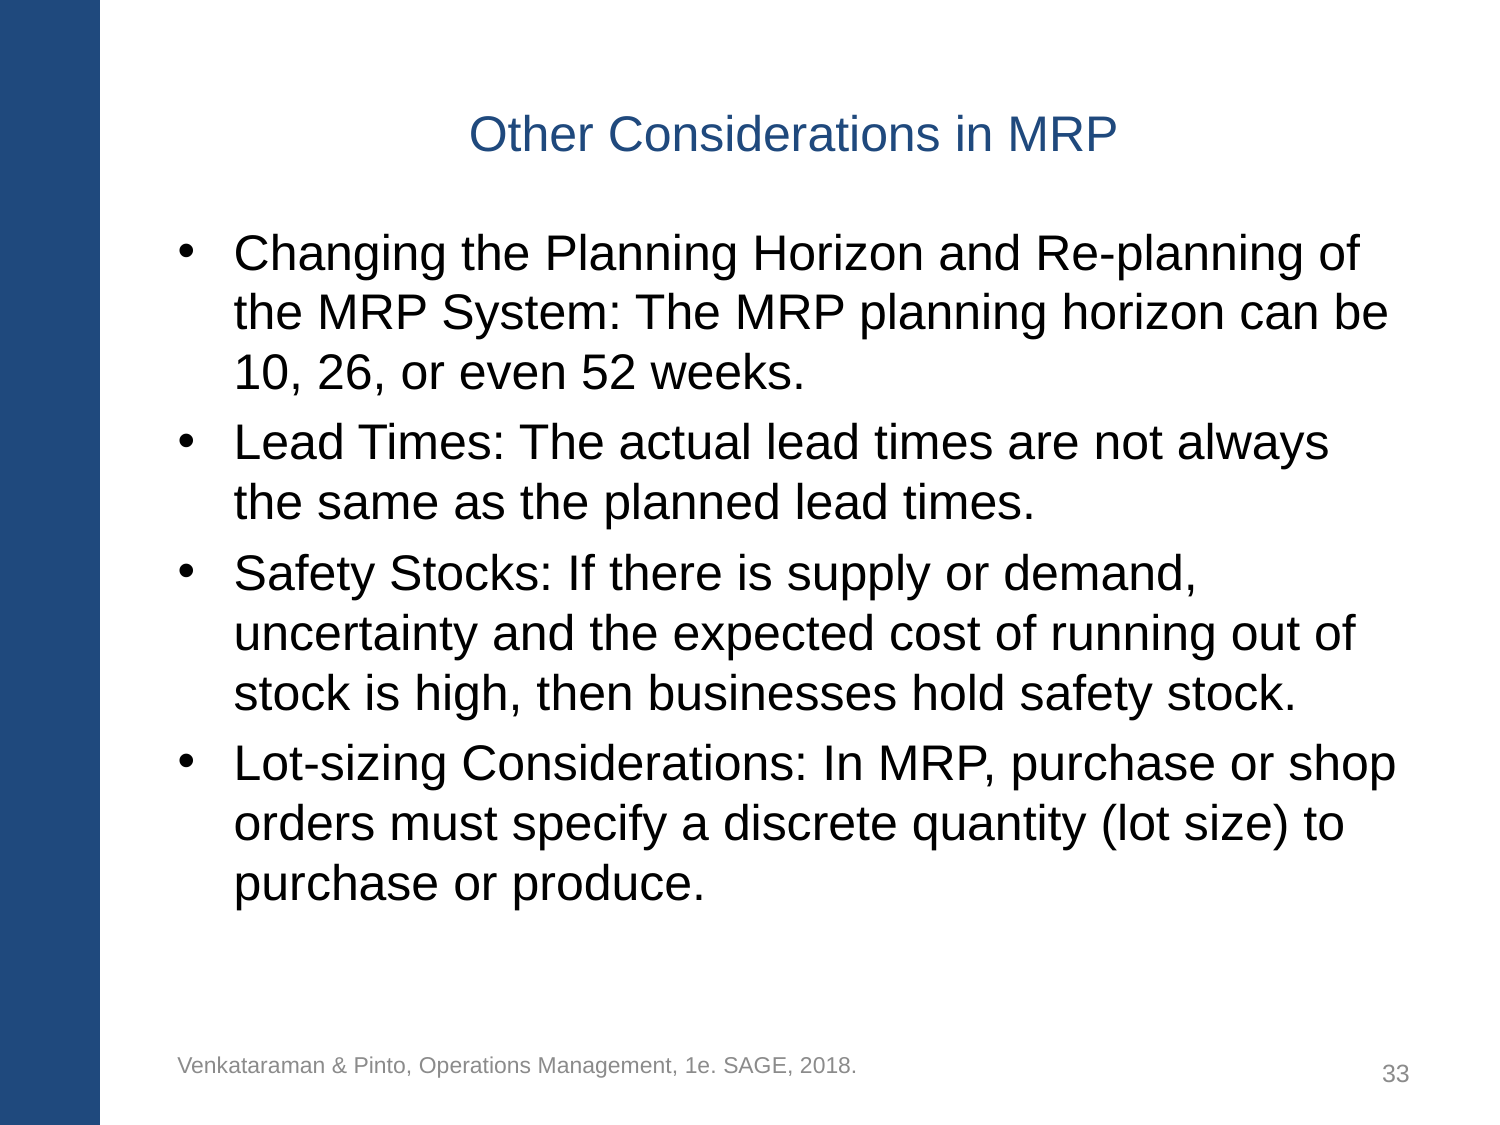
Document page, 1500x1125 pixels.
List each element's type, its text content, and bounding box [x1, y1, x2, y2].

slide_number 33 [1350, 1042, 1425, 1103]
title Other Considerations in MRP [162, 37, 1425, 212]
list Changing the Planning Horizon and Re-planning of the MRP System: The MRP planning horizon can be 10, 26, or even 52 weeks. Lead Times: The actual lead times are not always the same as the planned lead times. Safety Stocks: If there is supply or demand, uncertainty and the expected cost of running out of stock is high, then businesses hold safety stock. Lot-sizing Considerations: In MRP, purchase or shop orders must specify a discrete quantity (lot size) to purchase or produce. [162, 212, 1425, 1025]
footer Venkataraman & Pinto, Operations Management, 1e. SAGE, 2018. [162, 1042, 1313, 1103]
